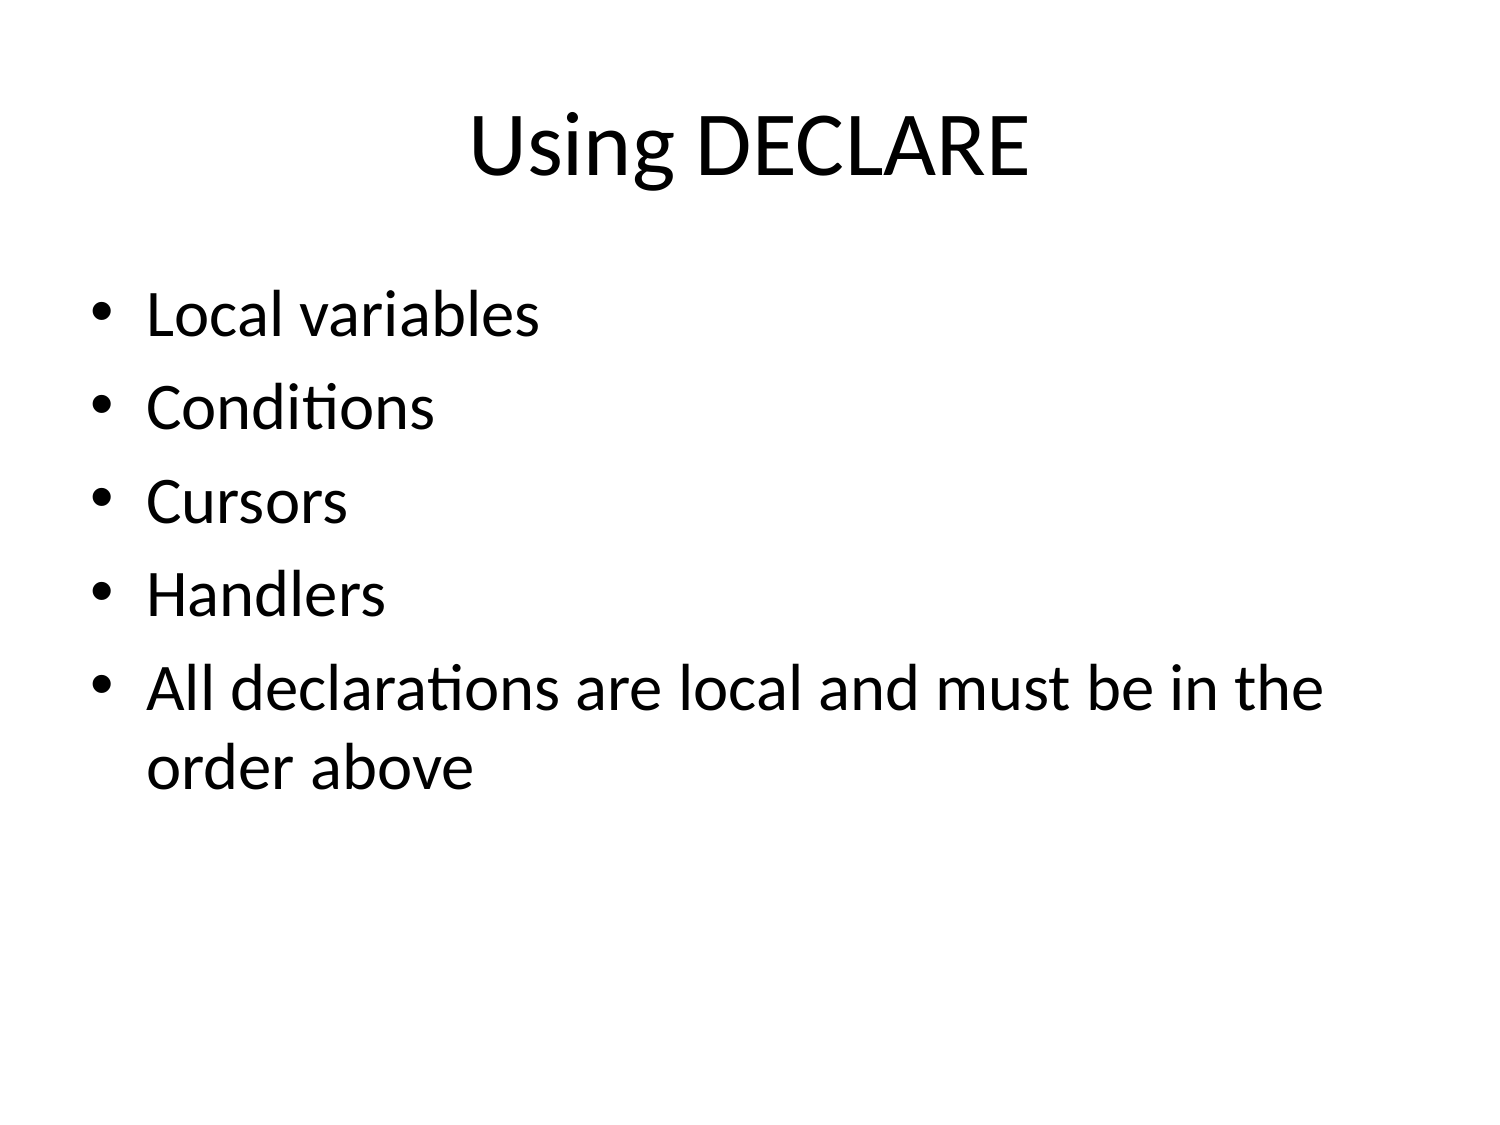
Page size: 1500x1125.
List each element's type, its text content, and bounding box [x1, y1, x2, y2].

title Using DECLARE [75, 45, 1425, 233]
list Local variables Conditions Cursors Handlers All declarations are local and must be in the order above [75, 262, 1425, 1005]
